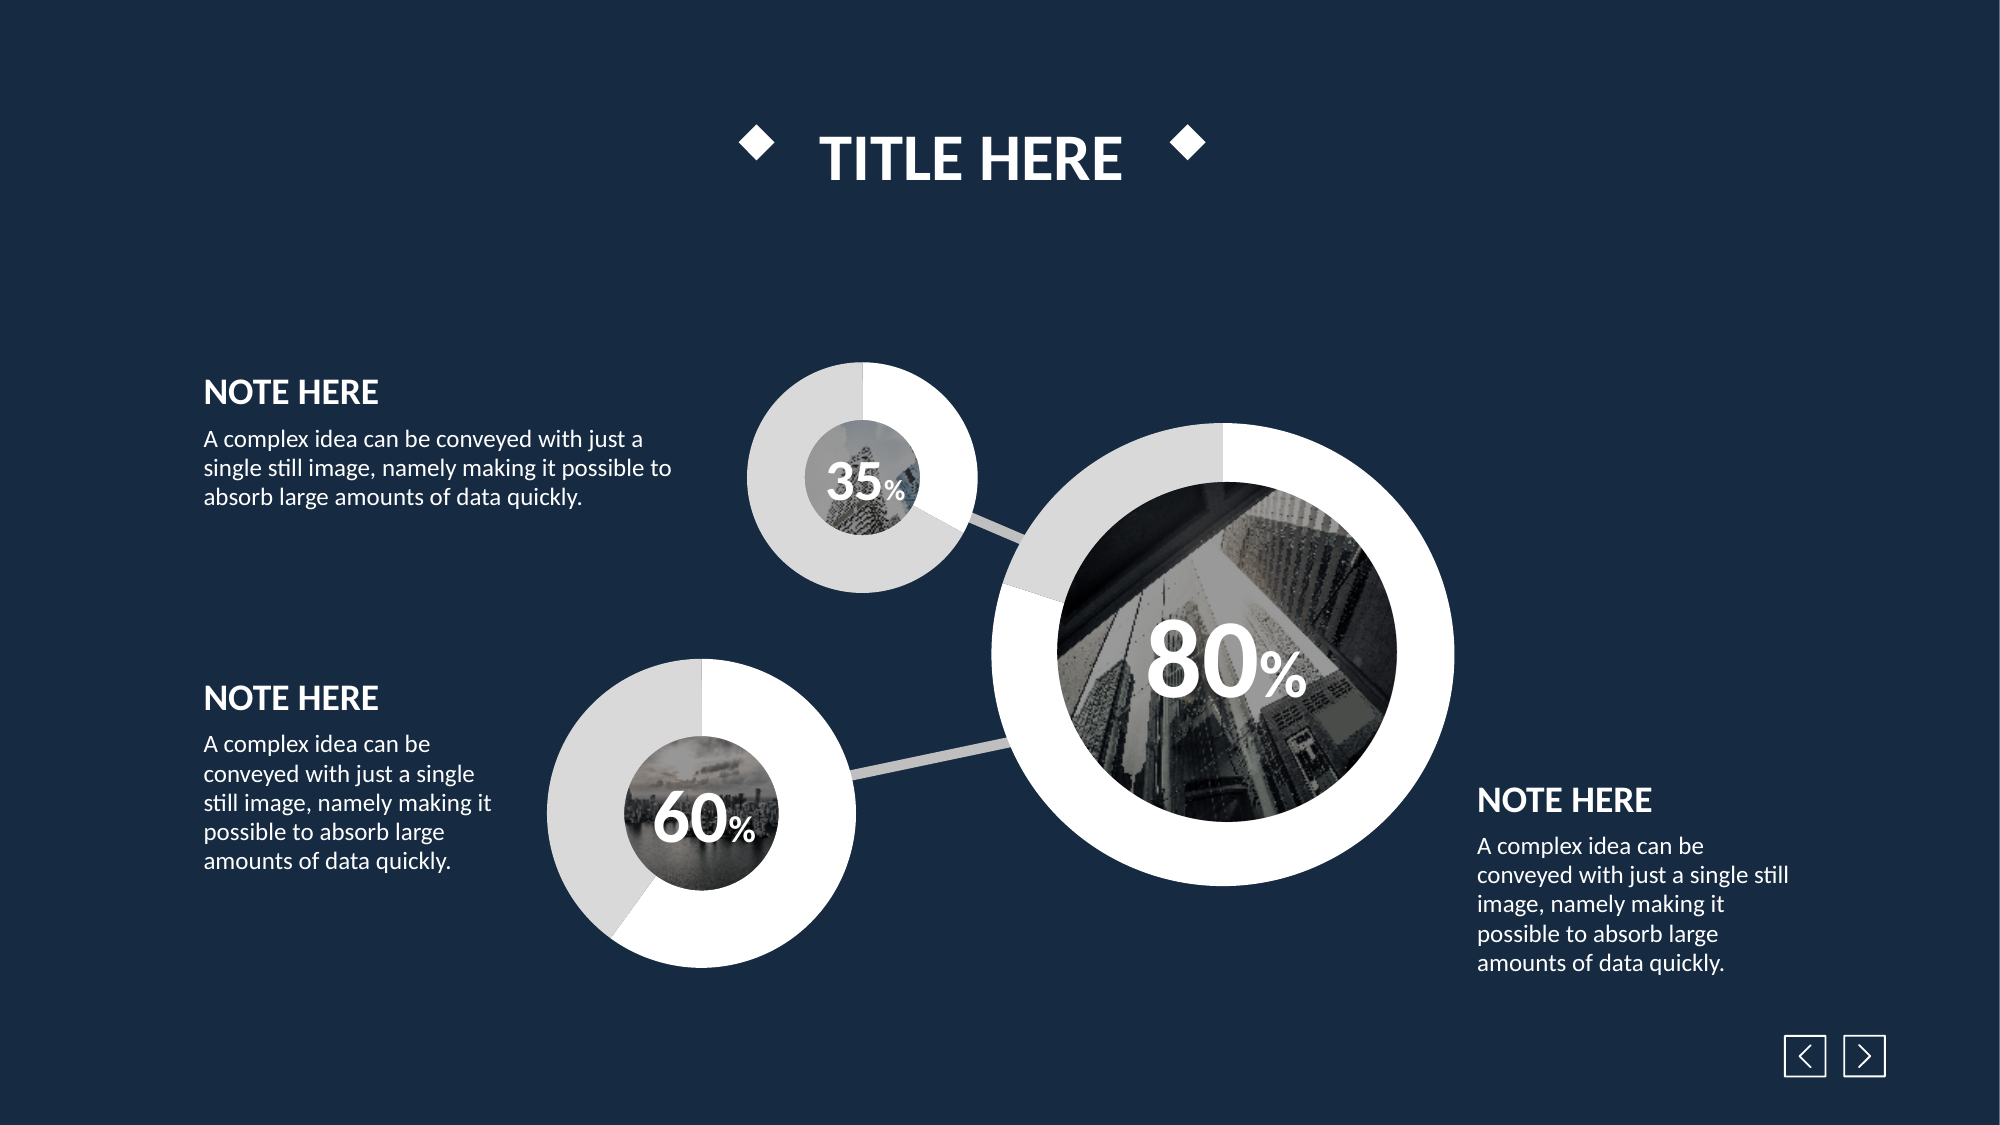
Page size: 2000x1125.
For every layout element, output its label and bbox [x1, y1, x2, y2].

text_box [738, 90, 1206, 203]
text_box [203, 367, 707, 512]
text_box [1783, 1034, 1887, 1078]
text_box [203, 672, 606, 877]
text_box [535, 355, 1467, 974]
text_box [1476, 774, 1880, 978]
